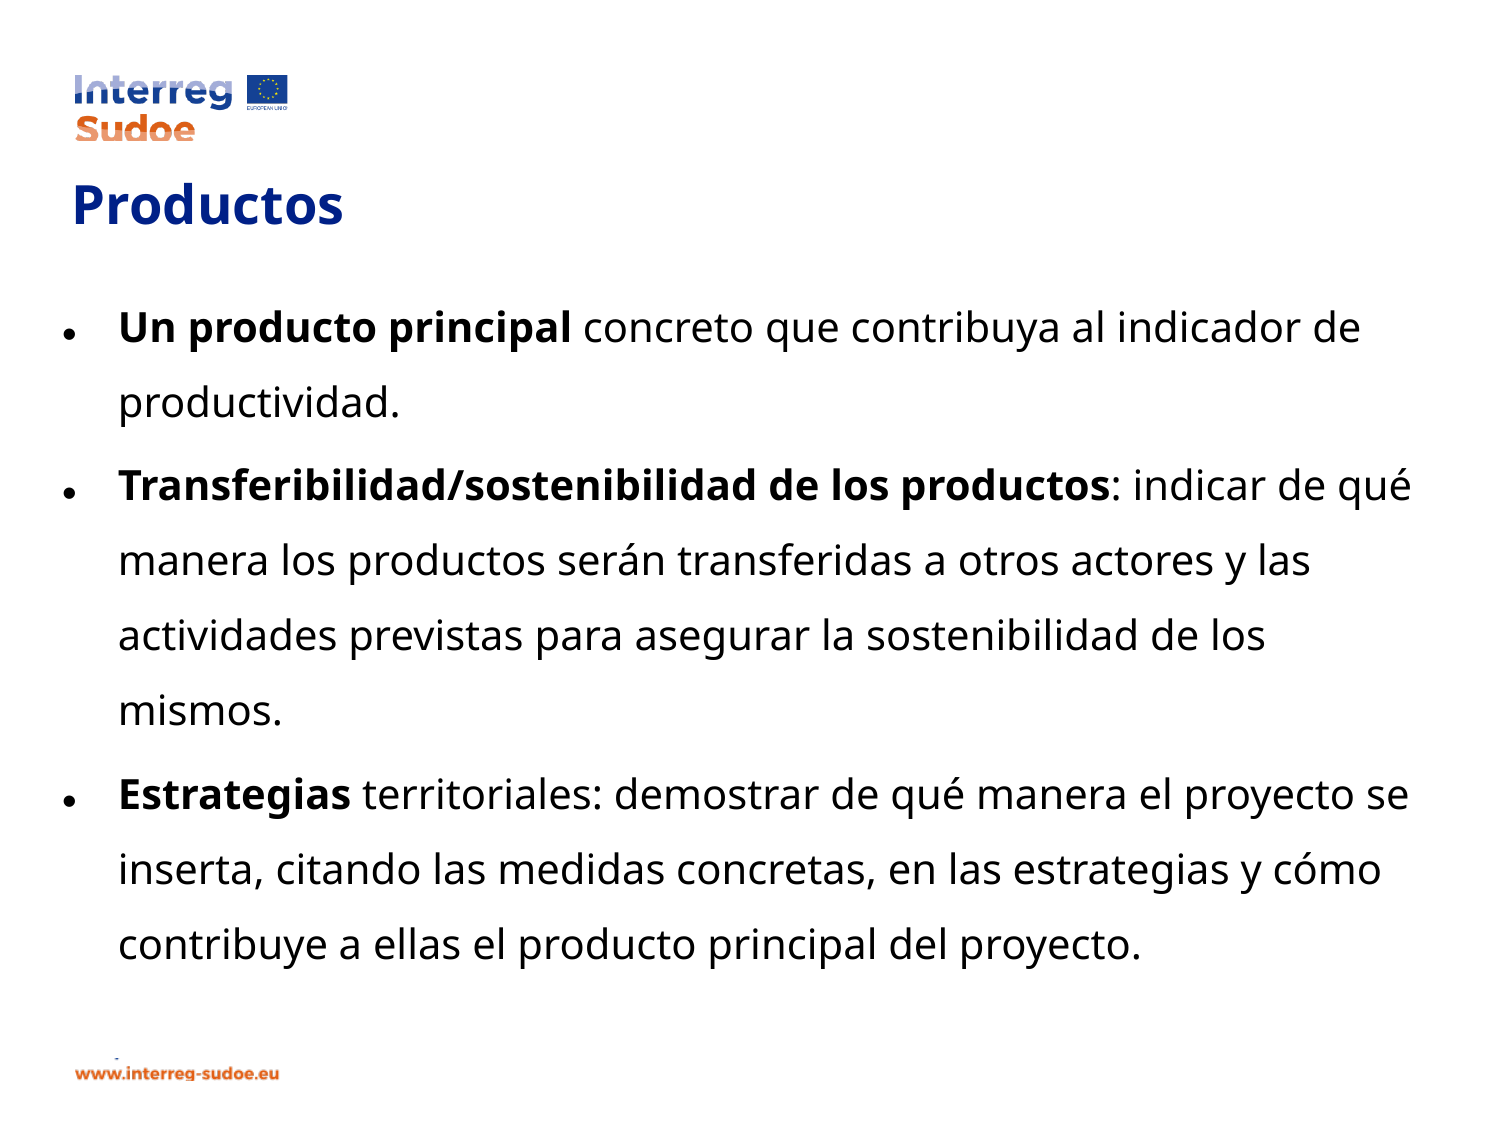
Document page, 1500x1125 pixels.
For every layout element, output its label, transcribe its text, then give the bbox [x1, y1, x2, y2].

list Un producto principal concreto que contribuya al indicador de productividad. Transferibilidad/sostenibilidad de los productos: indicar de qué manera los productos serán transferidas a otros actores y las actividades previstas para asegurar la sostenibilidad de los mismos. Estrategias territoriales: demostrar de qué manera el proyecto se inserta, citando las medidas concretas, en las estrategias y cómo contribuye a ellas el producto principal del proyecto. [55, 312, 1437, 976]
title Productos [56, 162, 1437, 313]
